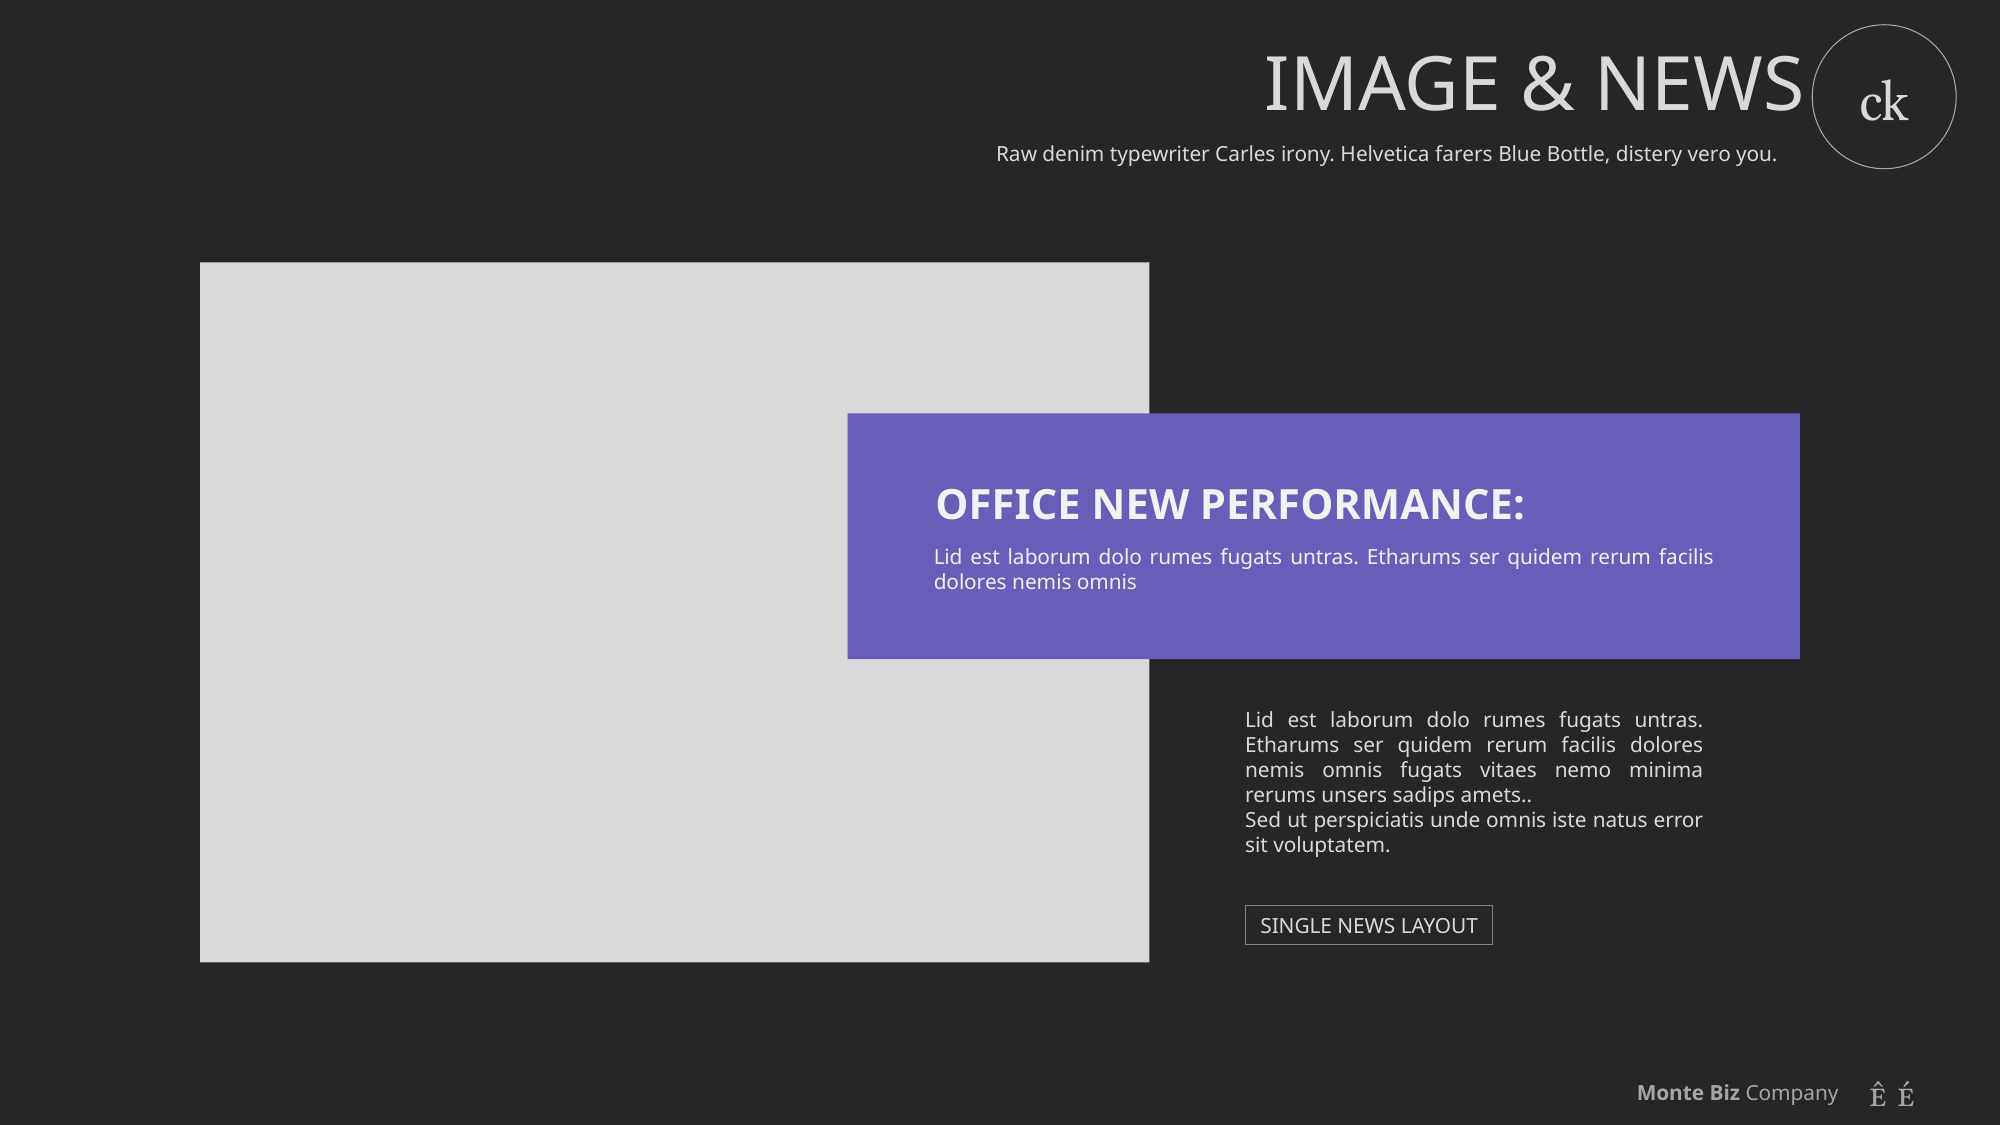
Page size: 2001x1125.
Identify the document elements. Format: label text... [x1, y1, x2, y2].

text_box [847, 412, 1801, 660]
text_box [919, 470, 1729, 602]
text_box [199, 261, 1150, 963]
text_box SINGLE NEWS LAYOUT [1245, 905, 1493, 945]
text_box   [1854, 1061, 1979, 1122]
text_box Lid est laborum dolo rumes fugats untras. Etharums ser quidem rerum facilis dolores nemis omnis fugats vitaes nemo minima rerums unsers sadips amets.. Sed ut perspiciatis unde omnis iste natus error sit voluptatem. [1230, 698, 1718, 864]
text_box  [1820, 23, 1958, 170]
text_box Raw denim typewriter Carles irony. Helvetica farers Blue Bottle, distery vero you. [981, 133, 1793, 174]
text_box IMAGE & NEWS [1249, 27, 1820, 133]
text_box Monte Biz Company [1622, 1071, 1854, 1112]
